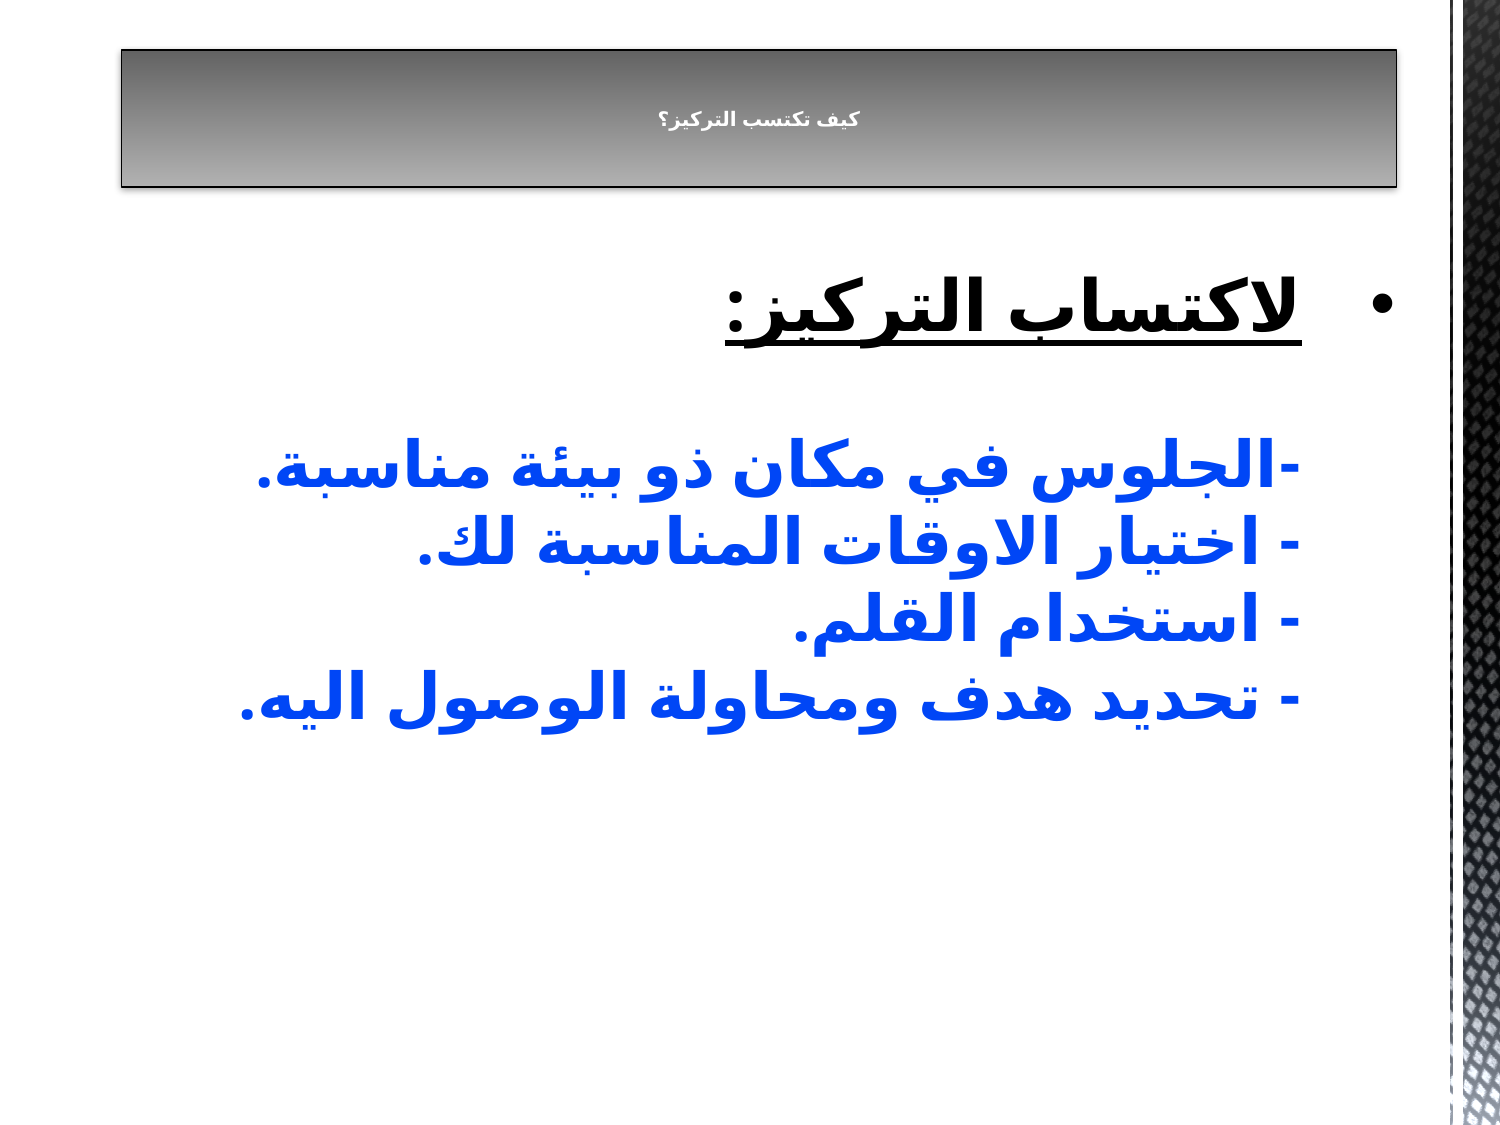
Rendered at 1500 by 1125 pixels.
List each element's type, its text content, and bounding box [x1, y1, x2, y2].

text_box لاكتساب التركيز: -الجلوس في مكان ذو بيئة مناسبة. - اختيار الاوقات المناسبة لك. - استخدام القلم. - تحديد هدف ومحاولة الوصول اليه. [218, 243, 1407, 740]
picture [1447, 0, 1500, 1125]
title كيف تكتسب التركيز؟ [121, 49, 1397, 188]
